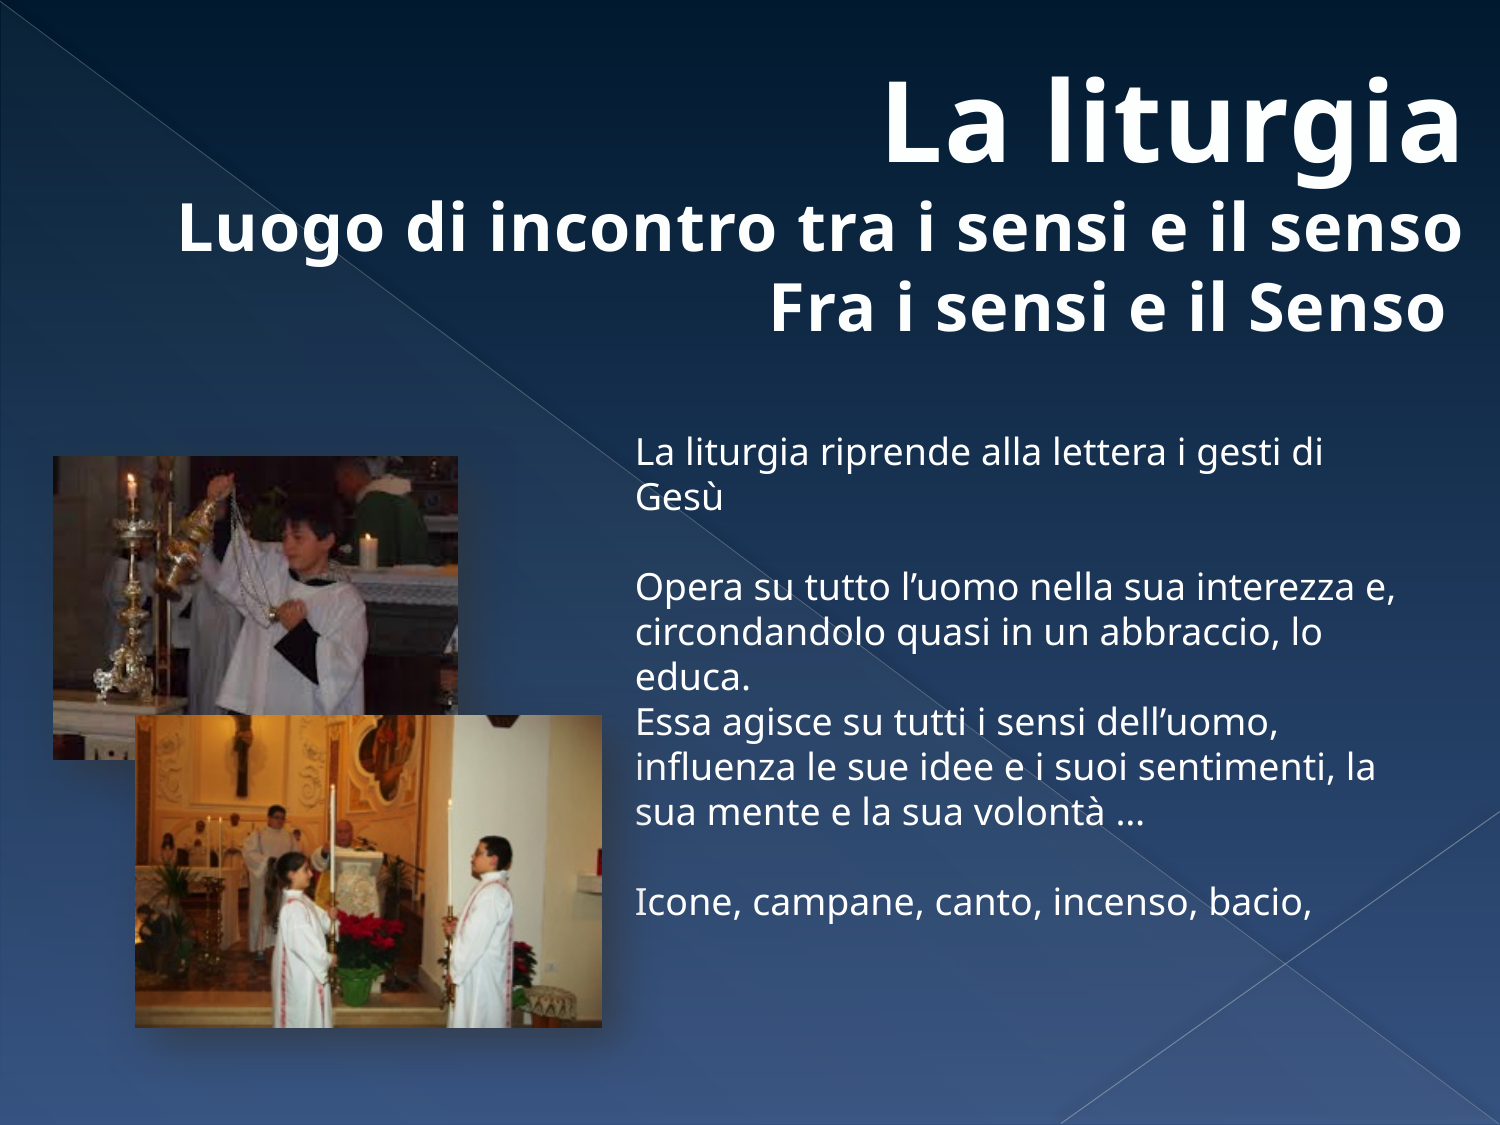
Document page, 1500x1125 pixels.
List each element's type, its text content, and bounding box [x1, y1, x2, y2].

text_box La liturgia riprende alla lettera i gesti di Gesù Opera su tutto l’uomo nella sua interezza e, circondandolo quasi in un abbraccio, lo educa. Essa agisce su tutti i sensi dell’uomo, influenza le sue idee e i suoi sentimenti, la sua mente e la sua volontà … Icone, campane, canto, incenso, bacio, [620, 420, 1436, 931]
picture [52, 455, 602, 1028]
text_box La liturgia Luogo di incontro tra i sensi e il senso Fra i sensi e il Senso [160, 42, 1482, 353]
